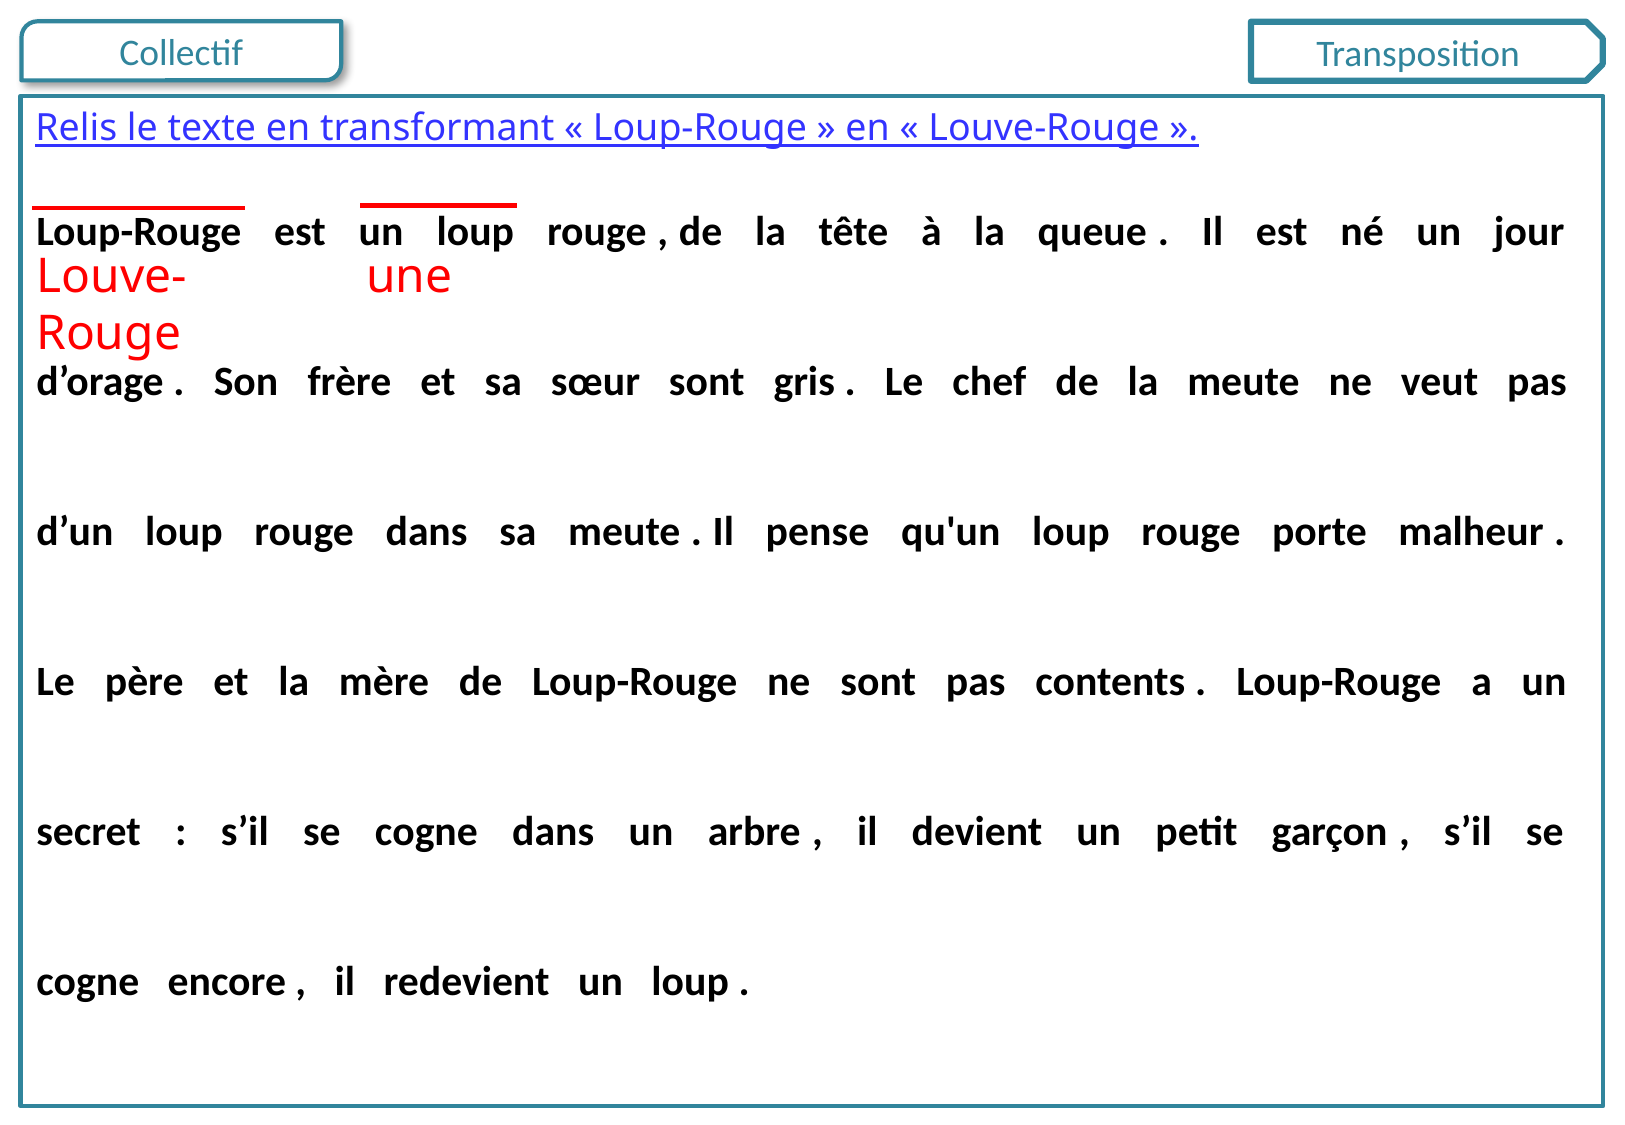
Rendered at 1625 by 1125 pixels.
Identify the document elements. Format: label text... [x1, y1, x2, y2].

list Loup-Rouge est un loup rouge , de la tête à la queue . Il est né un jour d’orage . Son frère et sa sœur sont gris . Le chef de la meute ne veut pas d’un loup rouge dans sa meute . Il pense qu'un loup rouge porte malheur . Le père et la mère de Loup-Rouge ne sont pas contents . Loup-Rouge a un secret : s’il se cogne dans un arbre , il devient un petit garçon , s’il se cogne encore , il redevient un loup . [21, 95, 1604, 1018]
text_box Louve-Rouge [21, 236, 317, 367]
list Relis le texte en transformant « Loup-Rouge » en « Louve-Rouge ». [18, 94, 1605, 1108]
list Transposition [1251, 21, 1585, 81]
text_box une [351, 236, 624, 309]
